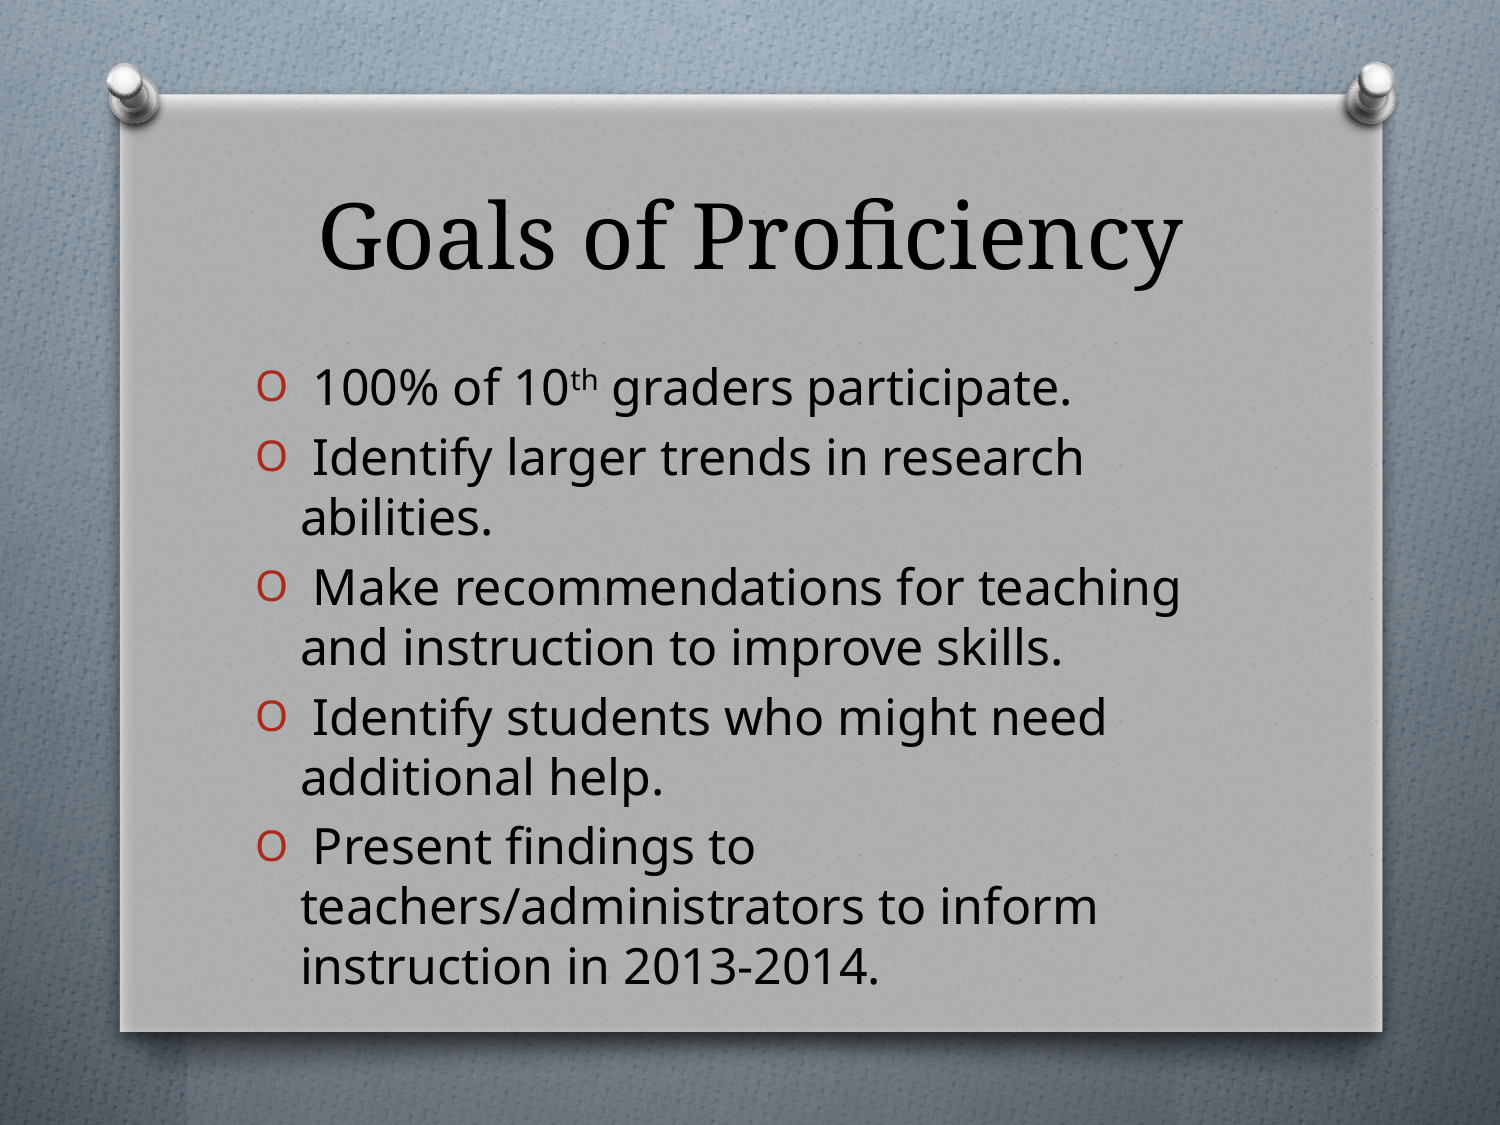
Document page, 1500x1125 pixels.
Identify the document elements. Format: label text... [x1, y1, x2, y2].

list 100% of 10th graders participate. Identify larger trends in research abilities. Make recommendations for teaching and instruction to improve skills. Identify students who might need additional help. Present findings to teachers/administrators to inform instruction in 2013-2014. [240, 347, 1257, 939]
title Goals of Proficiency [179, 134, 1323, 332]
picture [1317, 35, 1439, 156]
picture [75, 29, 198, 153]
